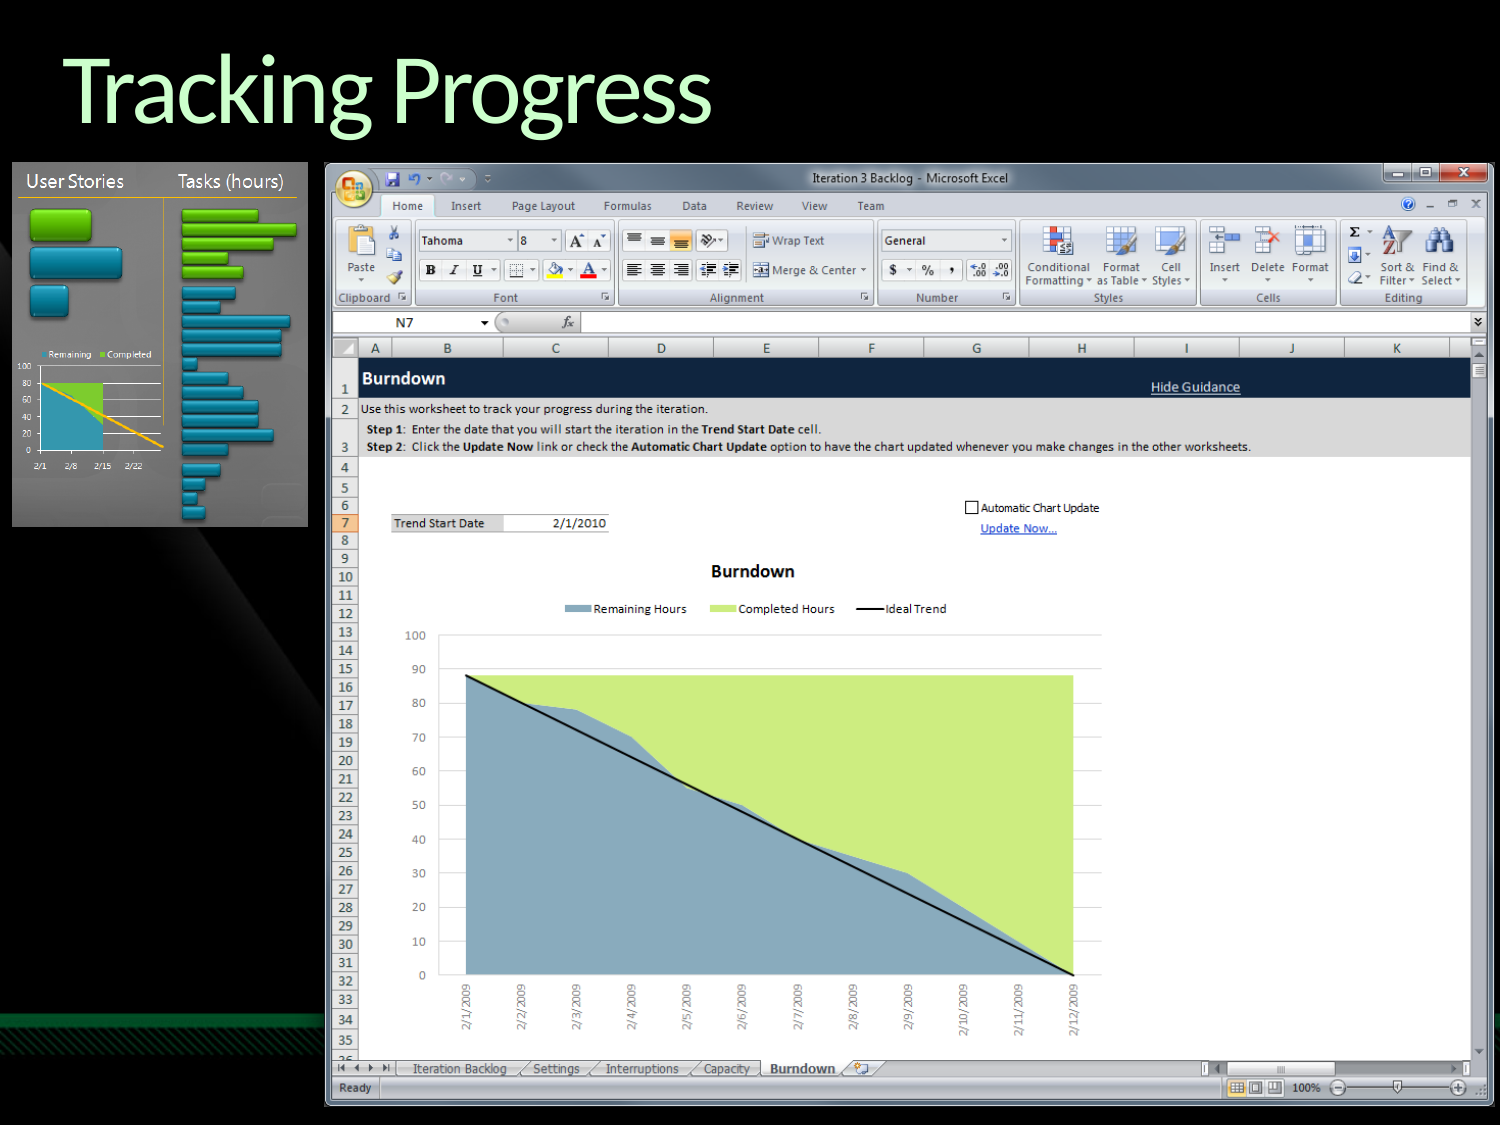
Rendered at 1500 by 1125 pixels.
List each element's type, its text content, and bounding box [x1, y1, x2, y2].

picture [0, 0, 1500, 1125]
title Tracking Progress [62, 37, 1438, 147]
